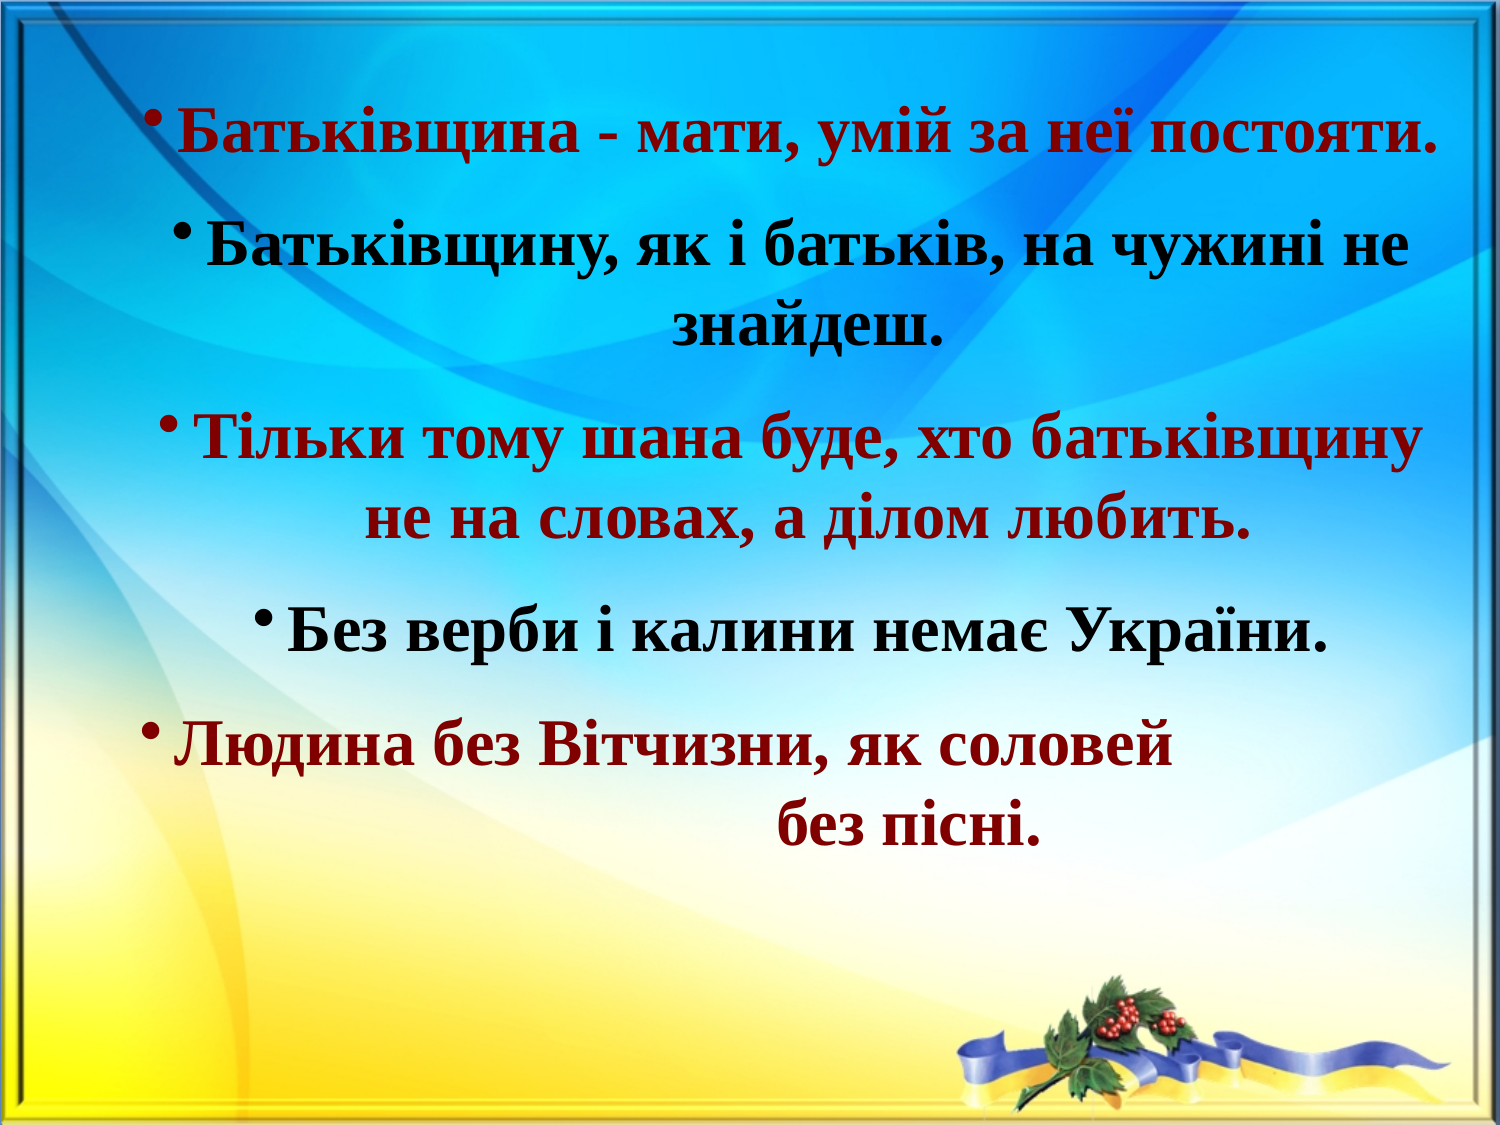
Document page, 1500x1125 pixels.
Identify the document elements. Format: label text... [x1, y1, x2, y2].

picture [0, 0, 1500, 1125]
text_box Батьківщина - мати, умій за неї постояти. Батьківщину, як і батьків, на чужині не знайдеш. Тільки тому шана буде, хто батьківщину не на словах, а ділом любить. Без верби і калини немає України. Людина без Вітчизни, як соловей без пісні. [123, 78, 1459, 979]
